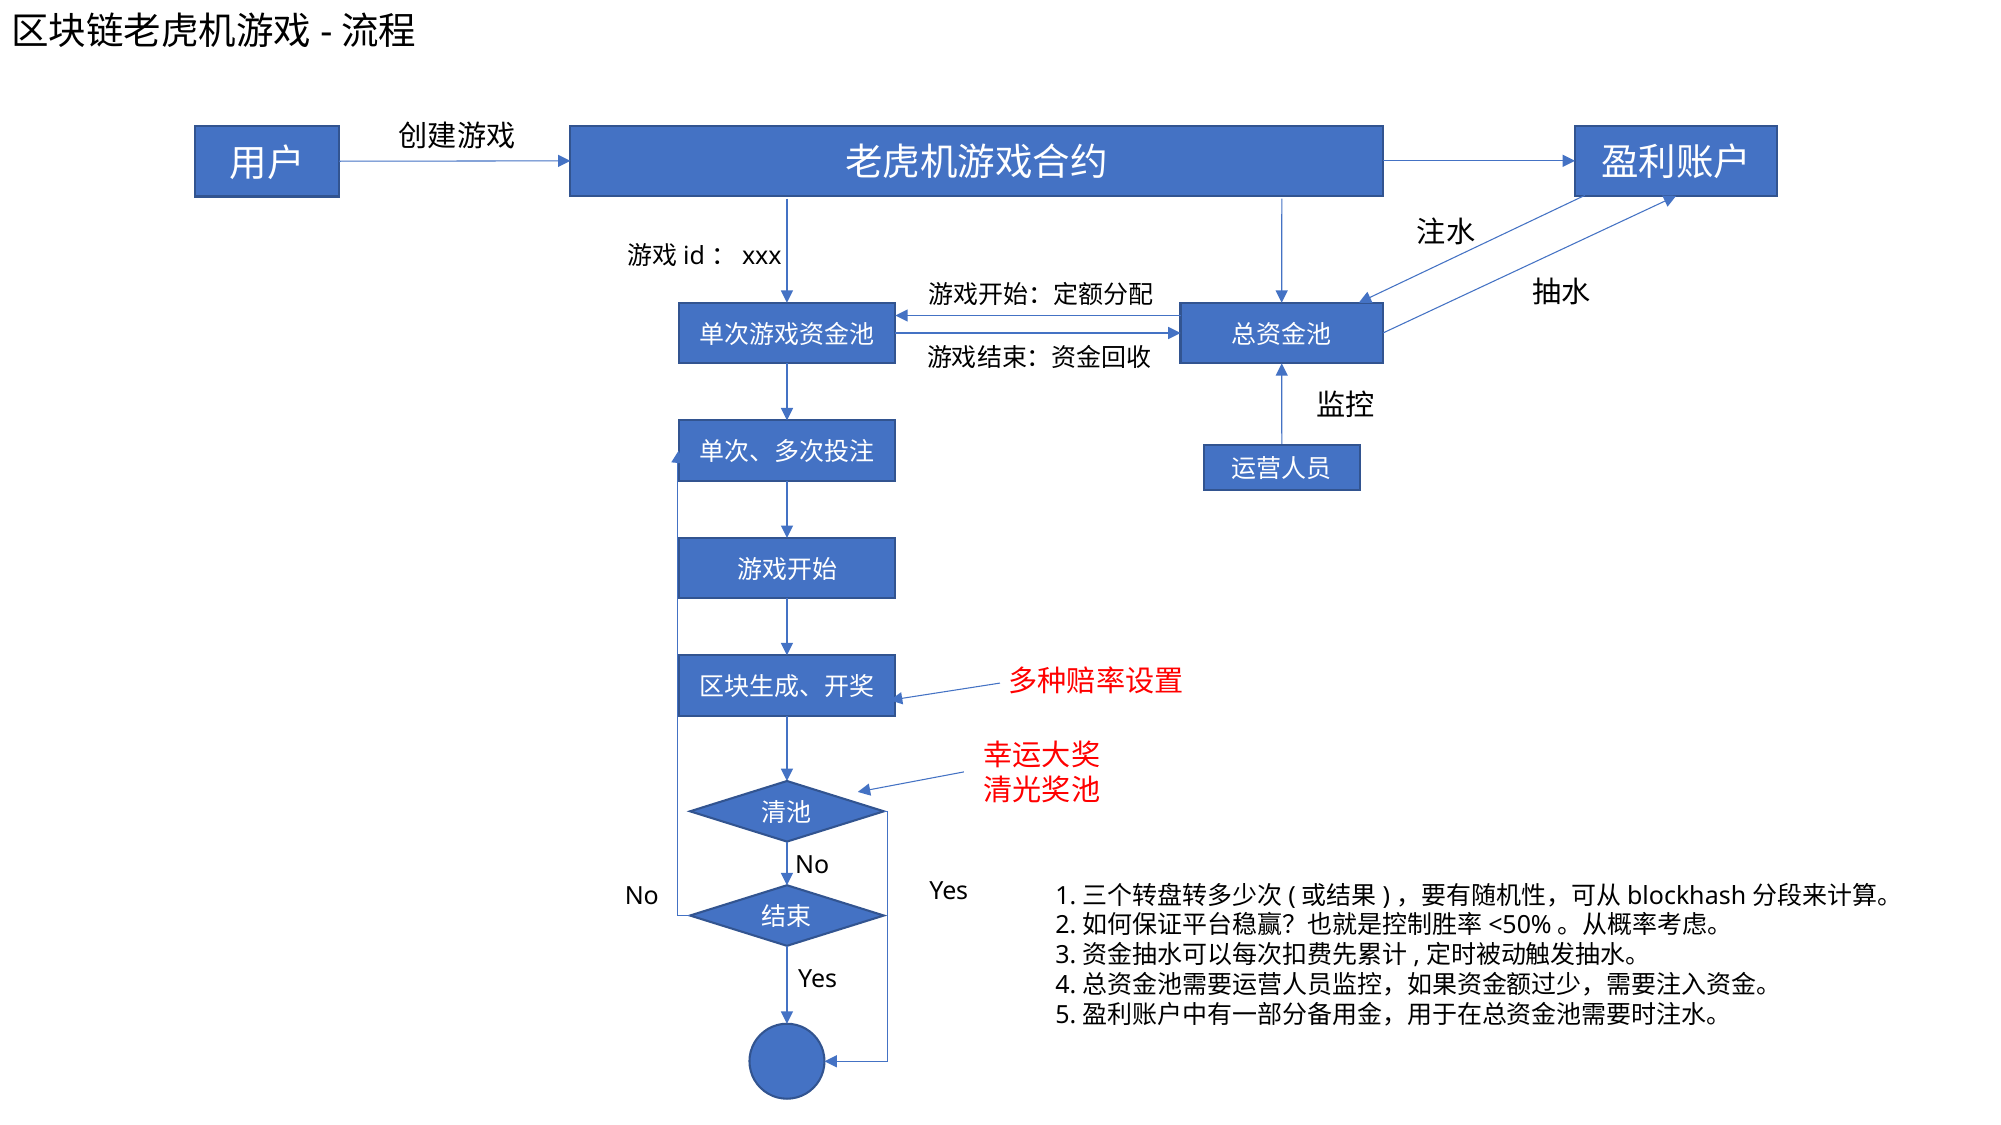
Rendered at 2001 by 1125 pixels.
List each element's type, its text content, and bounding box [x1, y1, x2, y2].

text_box 区块生成、开奖 [691, 654, 896, 717]
text_box 游戏开始：定额分配 [914, 271, 1169, 315]
text_box 结束 [688, 886, 824, 947]
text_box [824, 811, 884, 1062]
text_box No [610, 872, 674, 918]
text_box 区块链老虎机游戏-流程 [0, 0, 432, 60]
text_box 创建游戏 [383, 110, 531, 160]
text_box 盈利账户 [1574, 125, 1778, 197]
text_box 老虎机游戏合约 [569, 125, 1384, 197]
text_box 游戏id：xxx [788, 232, 797, 277]
text_box 游戏id：xxx [612, 232, 786, 277]
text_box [1382, 195, 1677, 334]
text_box 清池 [691, 780, 887, 841]
text_box 监控 [1301, 378, 1390, 429]
text_box Yes [914, 867, 983, 913]
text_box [1358, 195, 1585, 303]
text_box 游戏开始 [691, 537, 896, 599]
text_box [678, 450, 691, 916]
text_box 运营人员 [1203, 444, 1361, 491]
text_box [889, 683, 1000, 701]
text_box 单次、多次投注 [678, 419, 896, 482]
text_box 多种赔率设置 [993, 655, 1199, 705]
text_box 单次游戏资金池 [678, 302, 896, 364]
text_box 幸运大奖 清光奖池 [968, 728, 1116, 814]
text_box 1.三个转盘转多少次(或结果)，要有随机性，可从blockhash分段来计算。 2.如何保证平台稳赢？也就是控制胜率<50%。从概率考虑。 3.资金抽水可以每次扣费先累计,定时被动触发抽水。 4.总资金池需要运营人员监控，如果资金额过少，需要注入资金。 5.盈利账户中有一部分备用金，用于在总资金池需要时注水。 [1040, 871, 1918, 1037]
text_box Yes [788, 955, 824, 1000]
text_box [748, 1022, 826, 1100]
text_box 总资金池 [1179, 302, 1384, 364]
text_box 游戏结束：资金回收 [912, 334, 1167, 379]
text_box No [780, 840, 824, 886]
text_box 用户 [194, 125, 340, 198]
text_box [857, 771, 964, 792]
